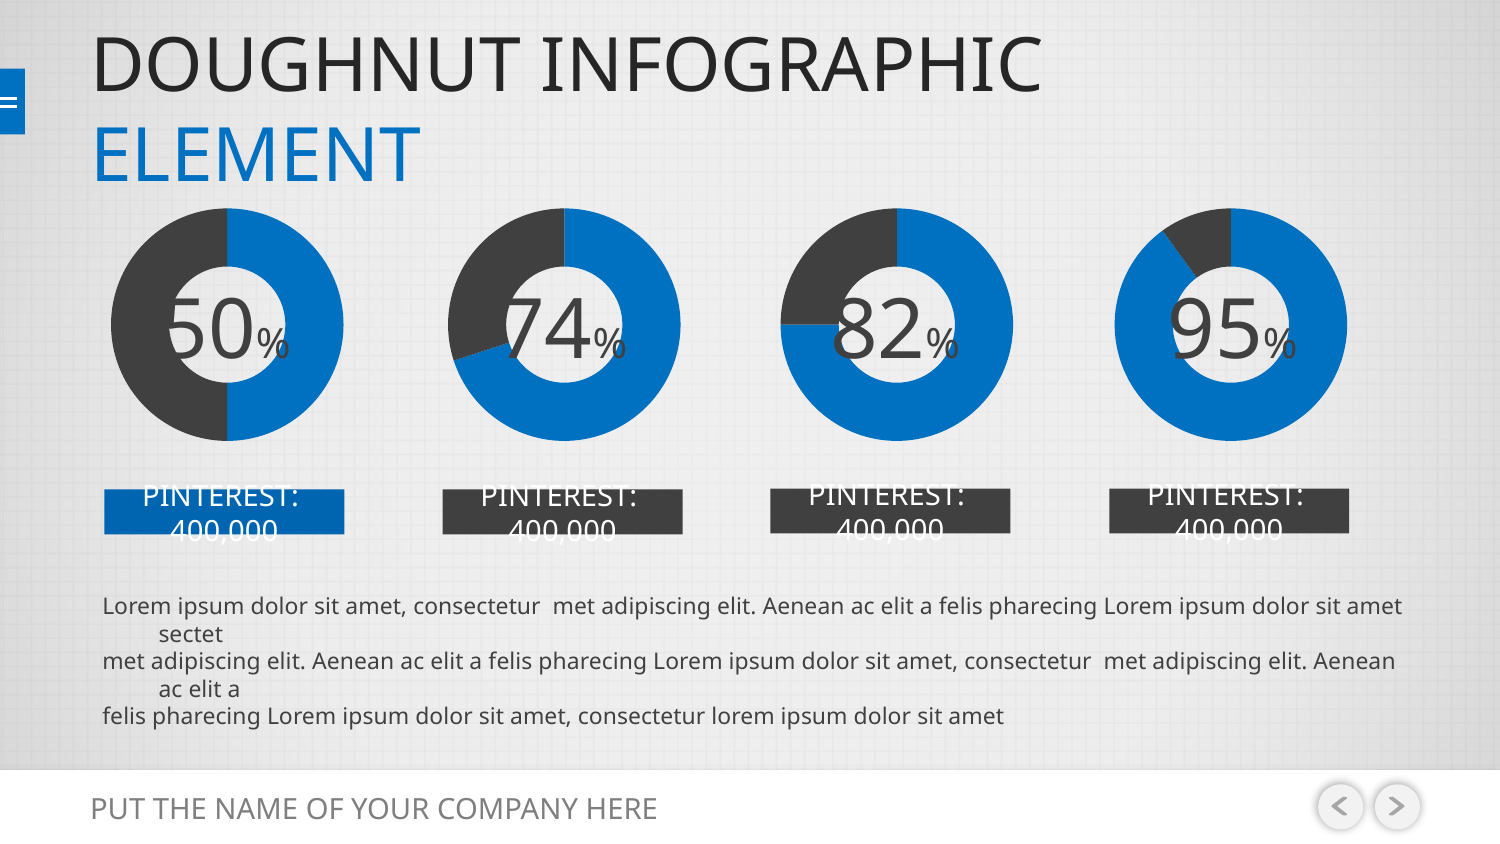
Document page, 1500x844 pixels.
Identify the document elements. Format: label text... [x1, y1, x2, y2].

chart [1064, 186, 1395, 463]
text_box PINTEREST: 400,000 [1107, 486, 1351, 536]
text_box PINTEREST: 400,000 [441, 487, 685, 536]
text_box PINTEREST: 400,000 [102, 487, 346, 536]
text_box Lorem ipsum dolor sit amet, consectetur met adipiscing elit. Aenean ac elit a felis pharecing Lorem ipsum dolor sit amet sectet met adipiscing elit. Aenean ac elit a felis pharecing Lorem ipsum dolor sit amet, consectetur met adipiscing elit. Aenean ac elit a felis pharecing Lorem ipsum dolor sit amet, consectetur lorem ipsum dolor sit amet [87, 584, 1425, 747]
chart [397, 186, 728, 463]
picture [0, 0, 1500, 770]
chart [730, 186, 1061, 463]
text_box PINTEREST: 400,000 [768, 486, 1012, 536]
footer PUT THE NAME OF YOUR COMPANY HERE [75, 784, 1163, 833]
title DOUGHNUT INFOGRAPHIC ELEMENT [75, 71, 1325, 142]
chart [60, 186, 391, 463]
